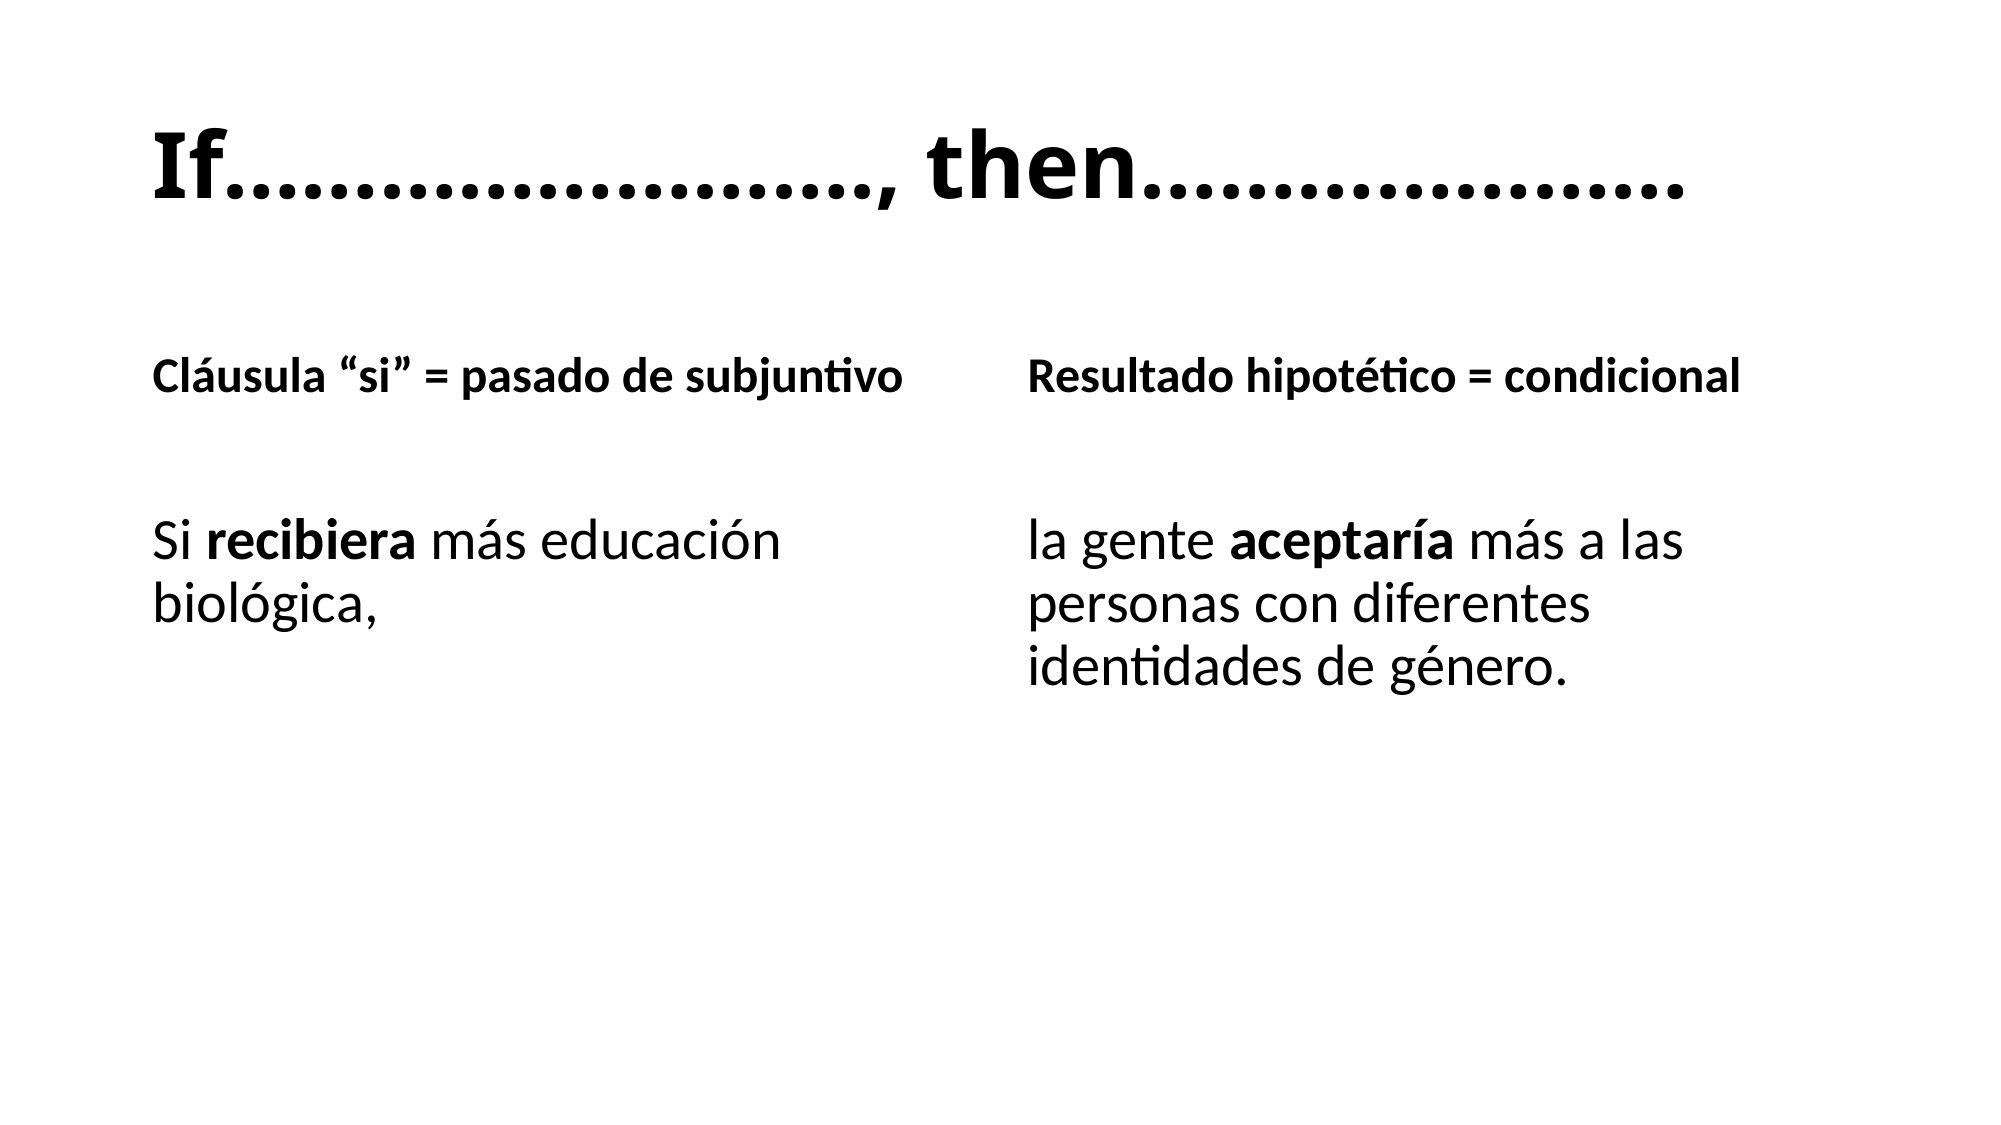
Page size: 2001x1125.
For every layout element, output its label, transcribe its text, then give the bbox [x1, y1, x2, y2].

list Resultado hipotético = condicional [1012, 275, 1863, 410]
list la gente aceptaría más a las personas con diferentes identidades de género. [1012, 410, 1863, 1016]
title If……………………., then………………… [137, 59, 1863, 278]
list Si recibiera más educación biológica, [137, 410, 984, 1016]
list Cláusula “si” = pasado de subjuntivo [137, 275, 984, 410]
